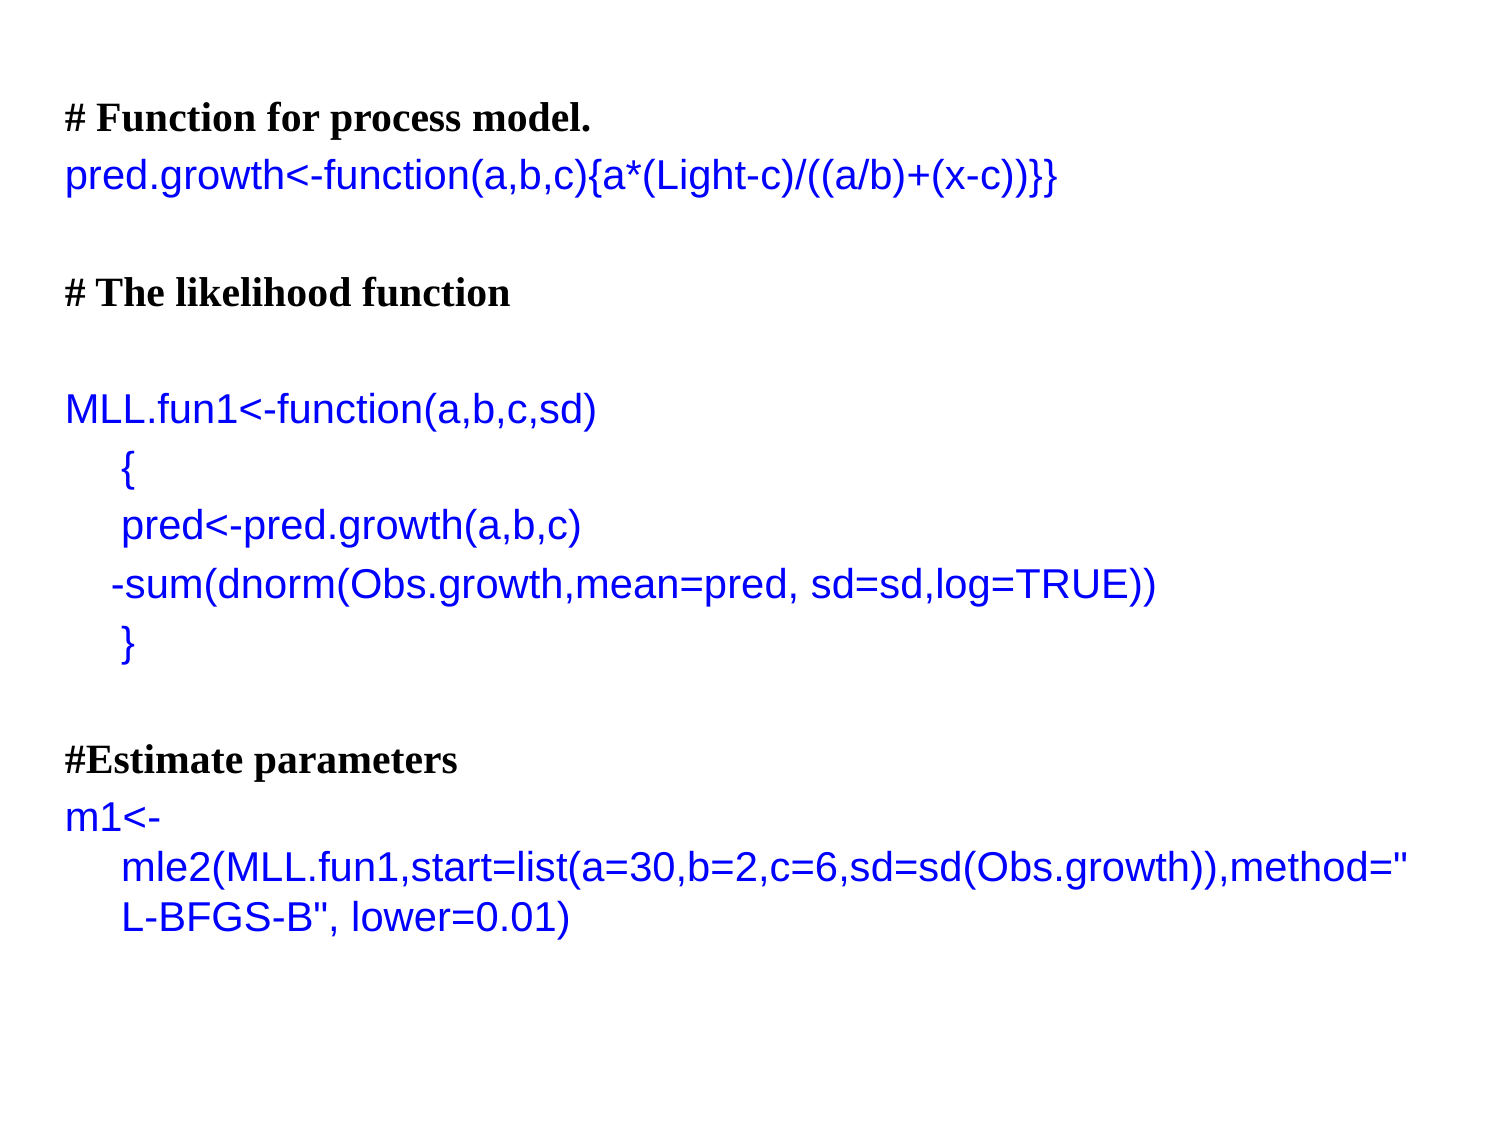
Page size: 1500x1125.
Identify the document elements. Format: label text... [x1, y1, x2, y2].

text_box # Function for process model. pred.growth<-function(a,b,c){a*(Light-c)/((a/b)+(x-c))}} # The likelihood function MLL.fun1<-function(a,b,c,sd) { pred<-pred.growth(a,b,c) -sum(dnorm(Obs.growth,mean=pred, sd=sd,log=TRUE)) } #Estimate parameters m1<-mle2(MLL.fun1,start=list(a=30,b=2,c=6,sd=sd(Obs.growth)),method="L-BFGS-B", lower=0.01) [50, 82, 1438, 825]
